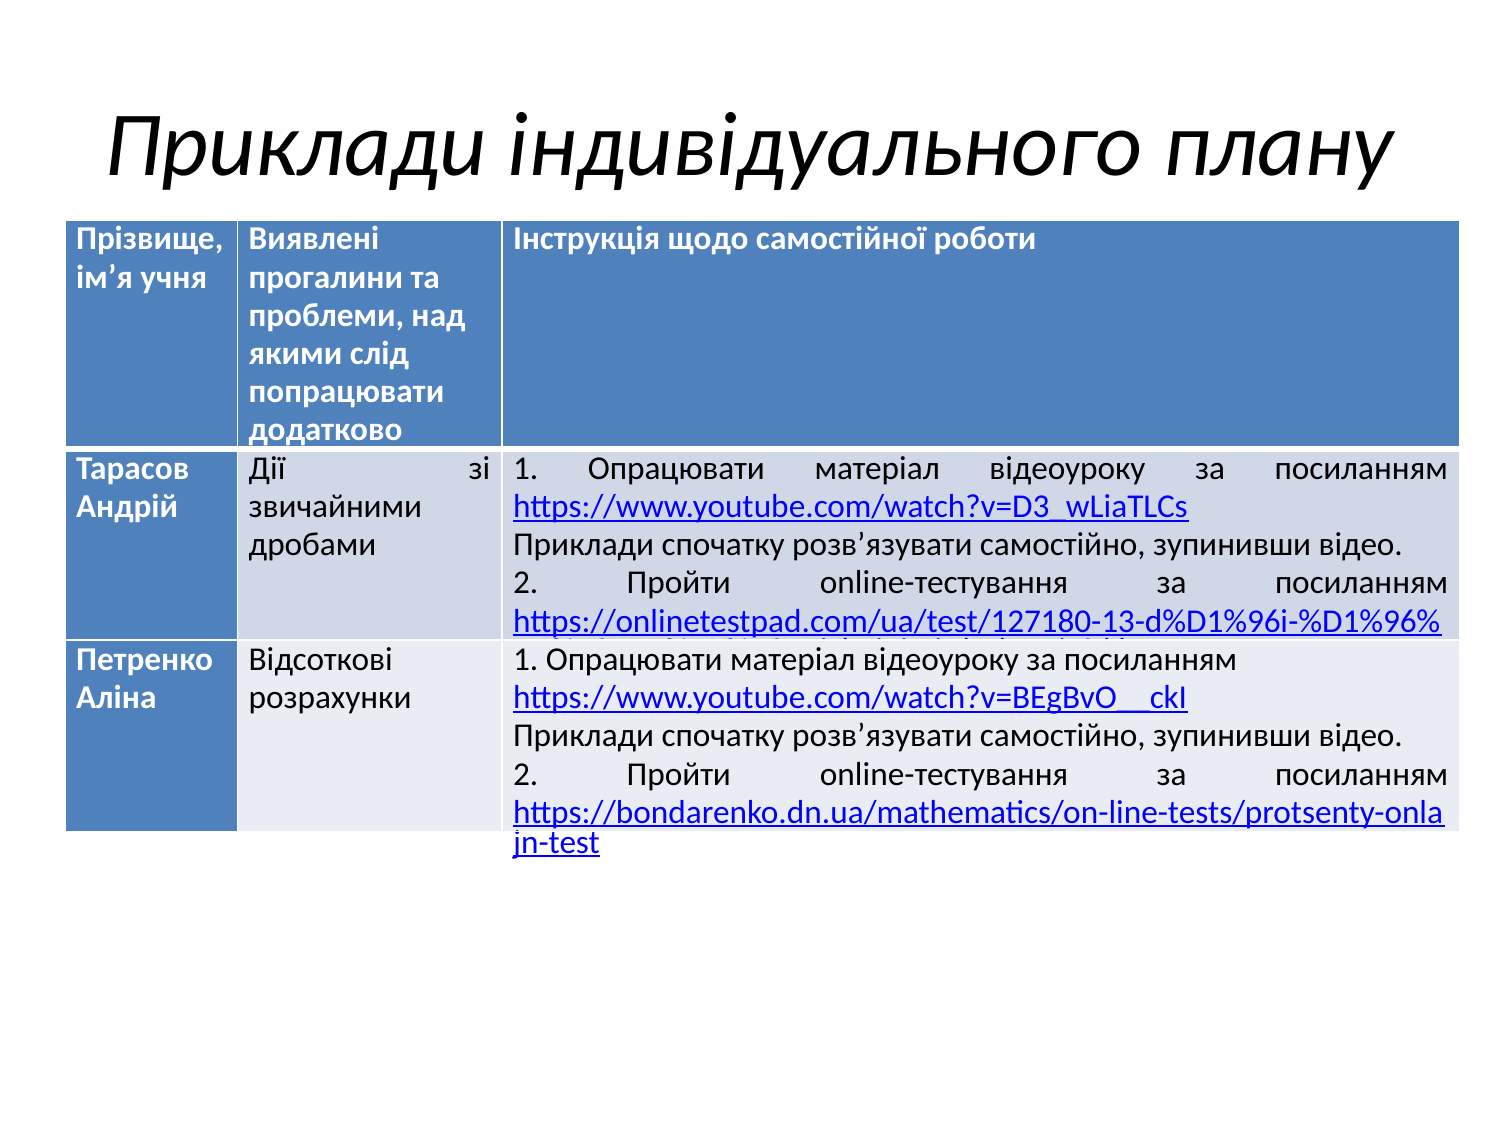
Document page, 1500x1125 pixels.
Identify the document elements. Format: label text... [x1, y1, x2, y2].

table_header Виявлені прогалини та проблеми, над якими слід попрацювати додатково [238, 221, 501, 446]
table_cell Відсоткові розрахунки [238, 641, 501, 831]
table_header Інструкція щодо самостійної роботи [503, 221, 1459, 446]
table_header Прізвище, ім’я учня [66, 221, 237, 446]
table_cell 1. Опрацювати матеріал відеоуроку за посиланням https://www.youtube.com/watch?v=D3_wLiaTLCs Приклади спочатку розв’язувати самостійно, зупинивши відео. 2. Пройти online-тестування за посиланням https://onlinetestpad.com/ua/test/127180-13-d%D1%96i-%D1%96%D1%96-st-z%D1%96-zvichajnimi-drobami-6-klas [503, 452, 1459, 639]
table_cell 1. Опрацювати матеріал відеоуроку за посиланням https://www.youtube.com/watch?v=BEgBvO__ckI Приклади спочатку розв’язувати самостійно, зупинивши відео. 2. Пройти online-тестування за посиланням https://bondarenko.dn.ua/mathematics/on-line-tests/protsenty-onlajn-test [503, 641, 1459, 831]
title Приклади індивідуального плану [75, 45, 1425, 219]
table_cell Петренко Аліна [66, 641, 237, 831]
table_cell Дії зі звичайними дробами [238, 452, 501, 639]
table_cell Тарасов Андрій [66, 452, 237, 639]
